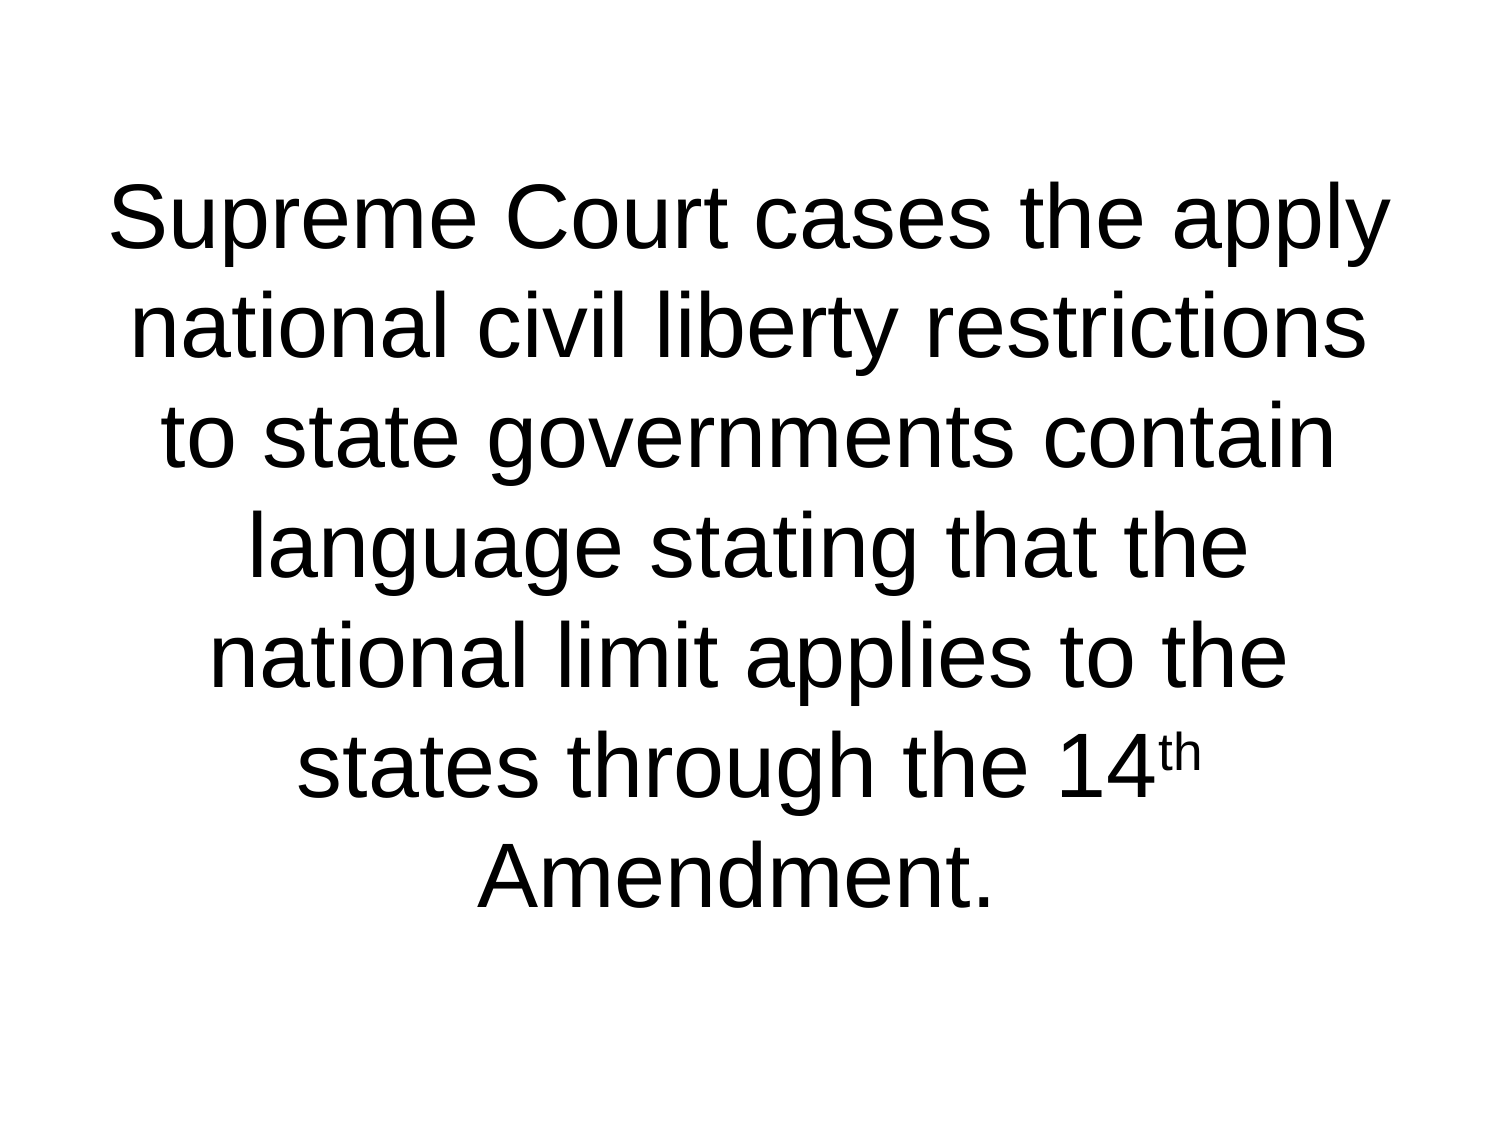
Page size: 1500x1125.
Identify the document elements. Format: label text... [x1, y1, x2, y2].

title Supreme Court cases the apply national civil liberty restrictions to state governments contain language stating that the national limit applies to the states through the 14th Amendment. [74, 44, 1426, 1038]
